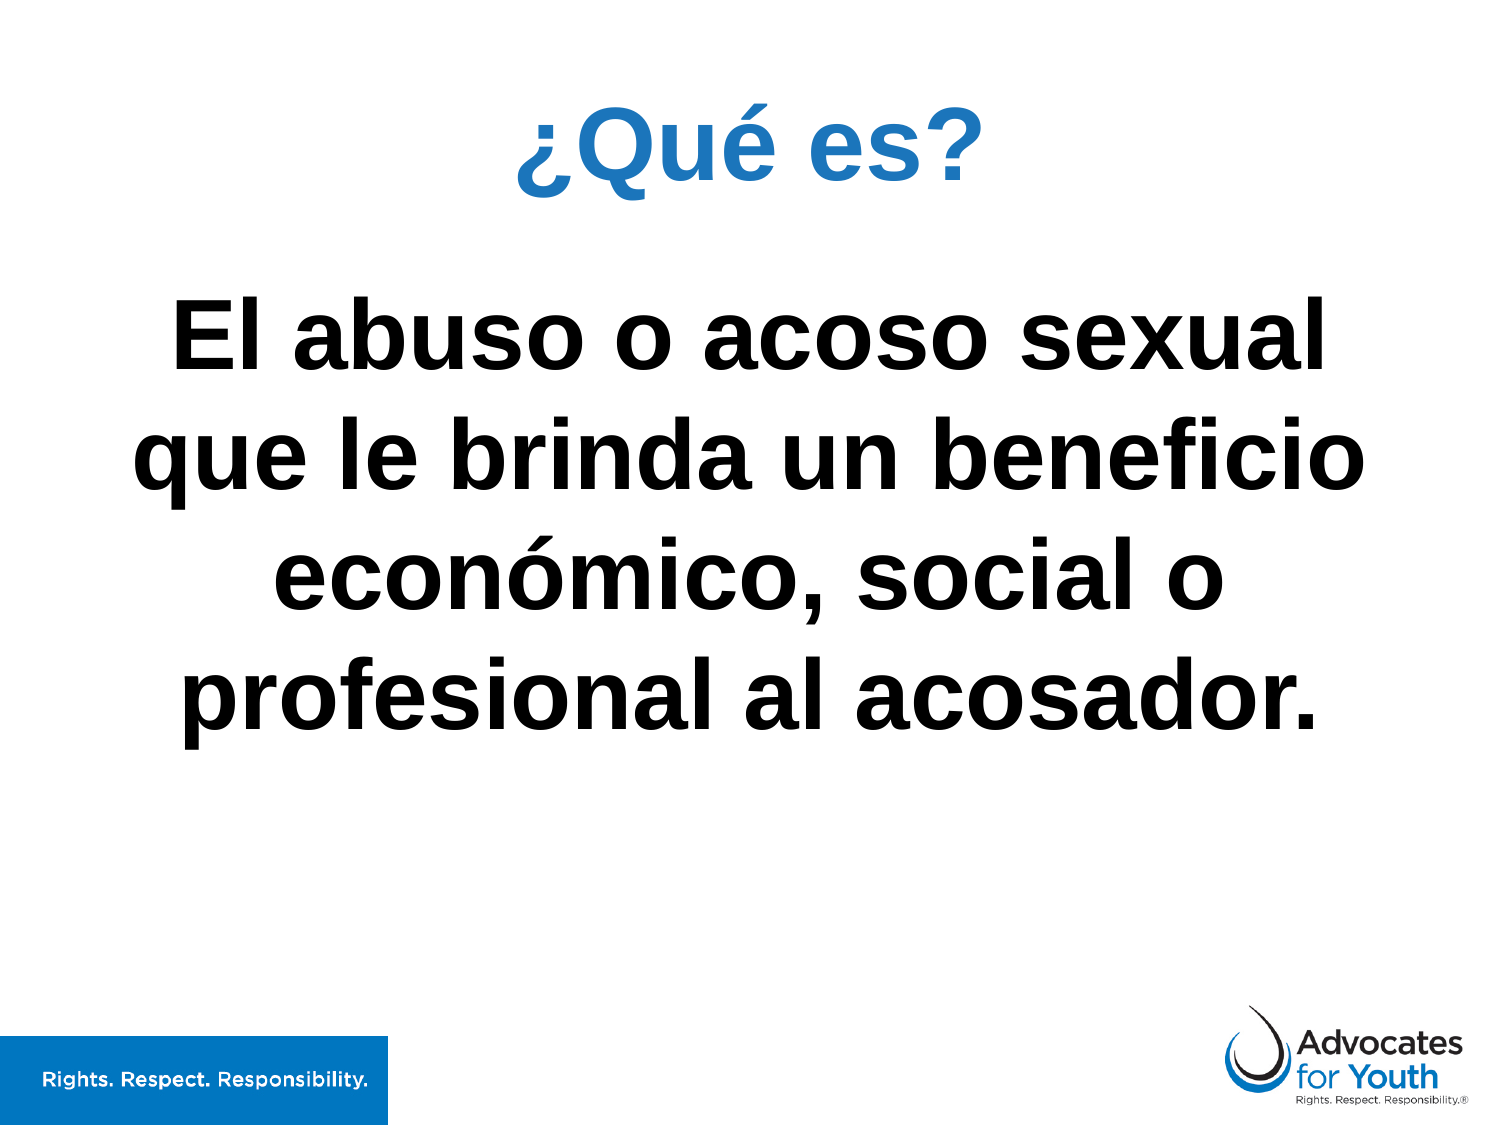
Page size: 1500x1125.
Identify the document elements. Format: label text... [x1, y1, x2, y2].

picture [0, 1036, 388, 1125]
list El abuso o acoso sexual que le brinda un beneficio económico, social o profesional al acosador. [75, 262, 1425, 1005]
picture [1199, 990, 1500, 1125]
title ¿Qué es? [75, 45, 1425, 233]
